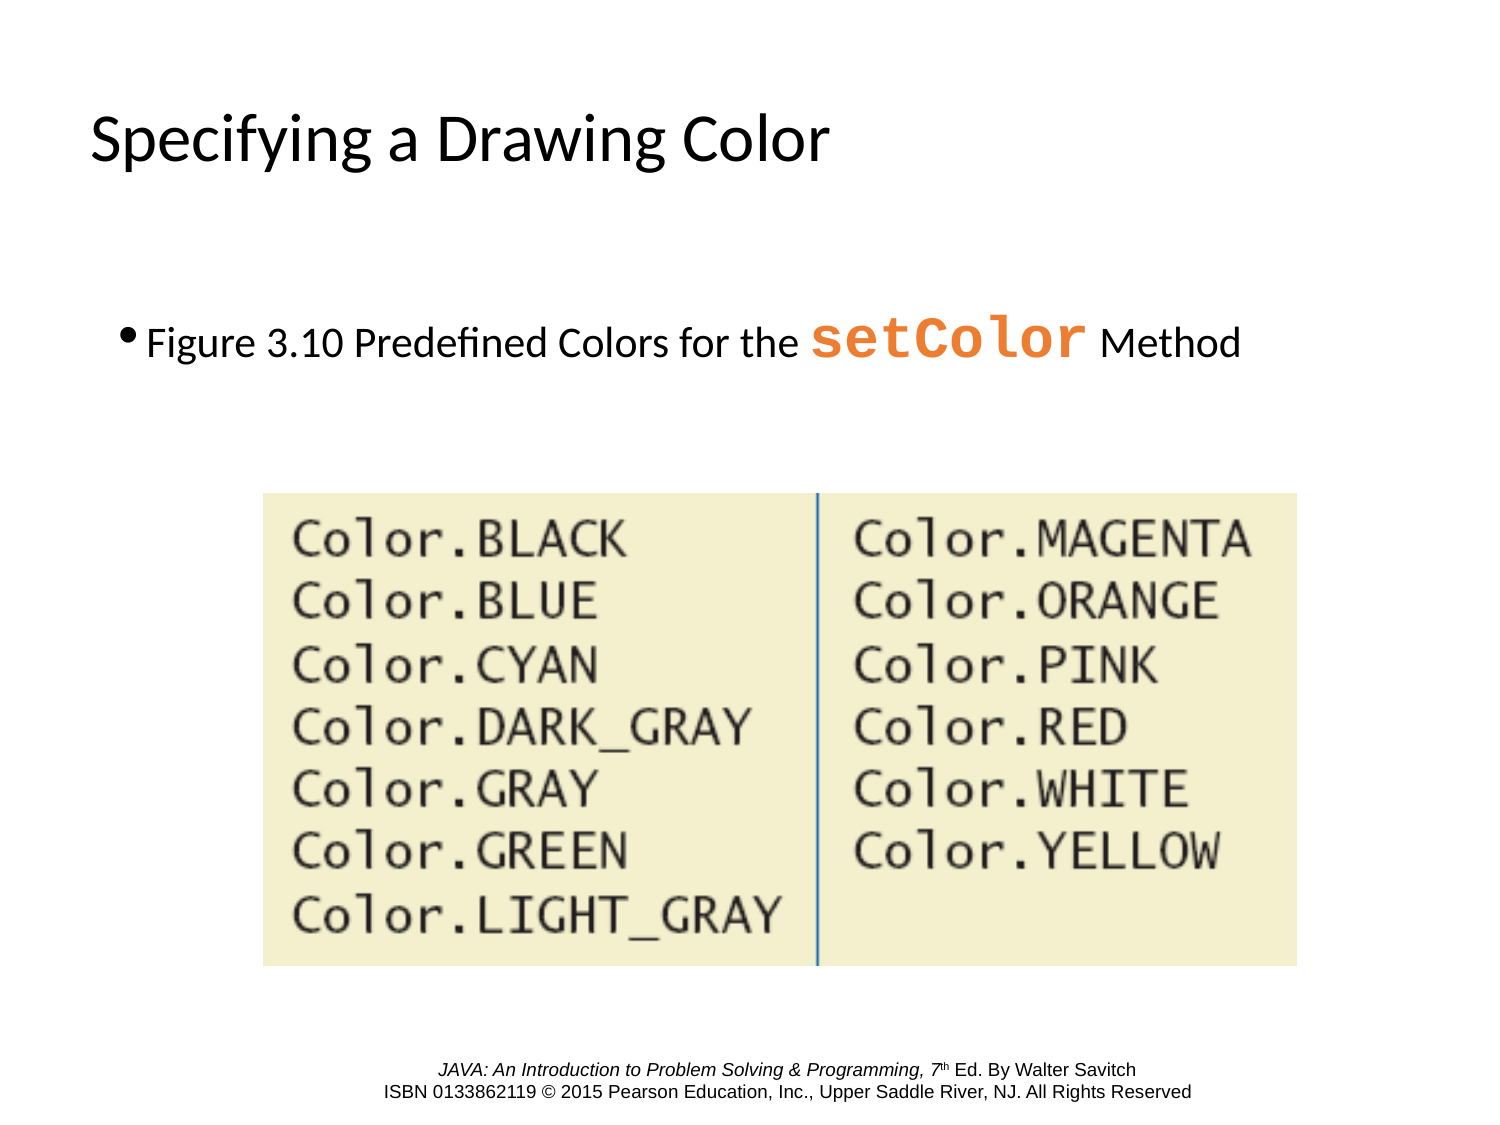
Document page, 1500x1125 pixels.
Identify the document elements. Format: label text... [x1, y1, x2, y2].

picture [262, 492, 1297, 966]
list Figure 3.10 Predefined Colors for the setColor Method [103, 299, 1397, 1014]
title Specifying a Drawing Color [75, 76, 1425, 202]
